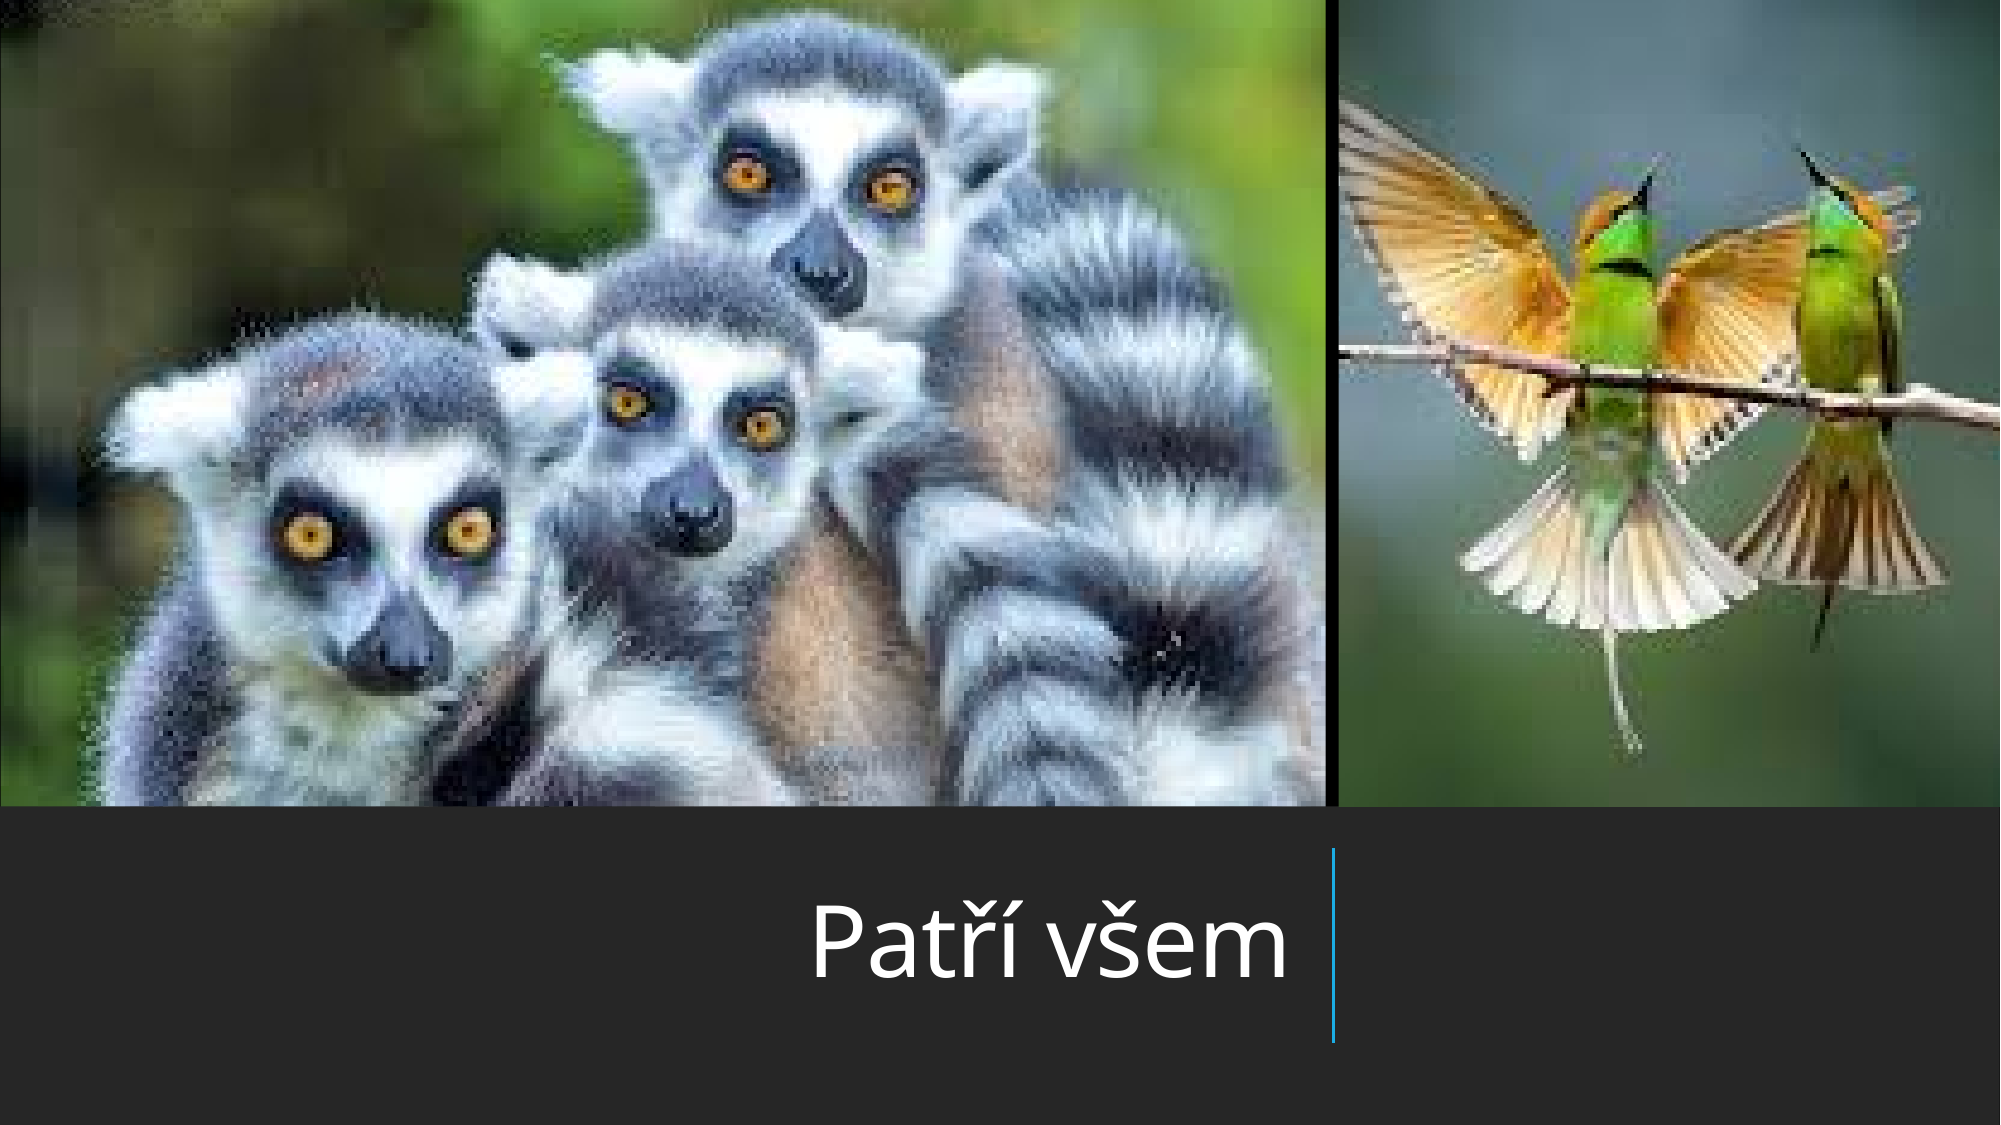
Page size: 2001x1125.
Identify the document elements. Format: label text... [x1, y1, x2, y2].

title Patří všem [135, 840, 1307, 1050]
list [1338, 0, 2000, 807]
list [0, 0, 1327, 807]
text_box [0, 808, 2000, 1125]
